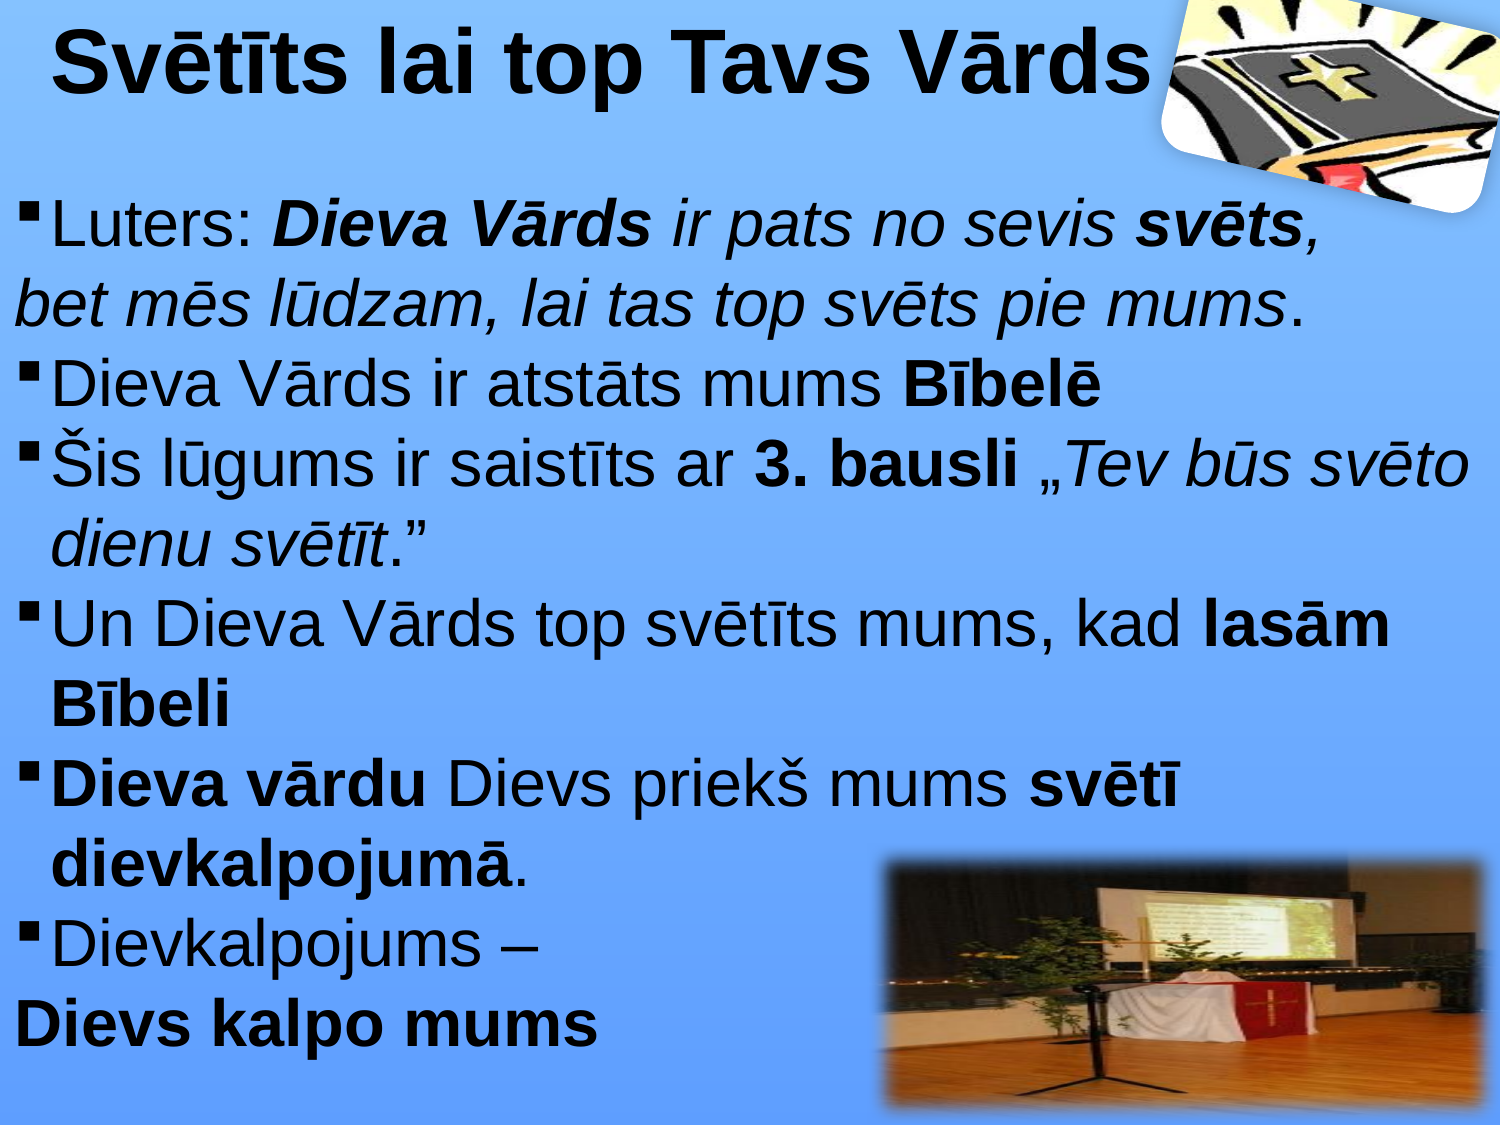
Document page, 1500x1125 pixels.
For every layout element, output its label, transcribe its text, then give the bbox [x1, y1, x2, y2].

text_box Luters: Dieva Vārds ir pats no sevis svēts, bet mēs lūdzam, lai tas top svēts pie mums. Dieva Vārds ir atstāts mums Bībelē Šis lūgums ir saistīts ar 3. bausli „Tev būs svēto dienu svētīt.” Un Dieva Vārds top svētīts mums, kad lasām Bībeli Dieva vārdu Dievs priekš mums svētī dievkalpojumā. Dievkalpojums – Dievs kalpo mums [0, 172, 1500, 1067]
picture [1161, 0, 1500, 213]
picture [866, 842, 1500, 1125]
title Svētīts lai top Tavs Vārds [34, 0, 1168, 114]
